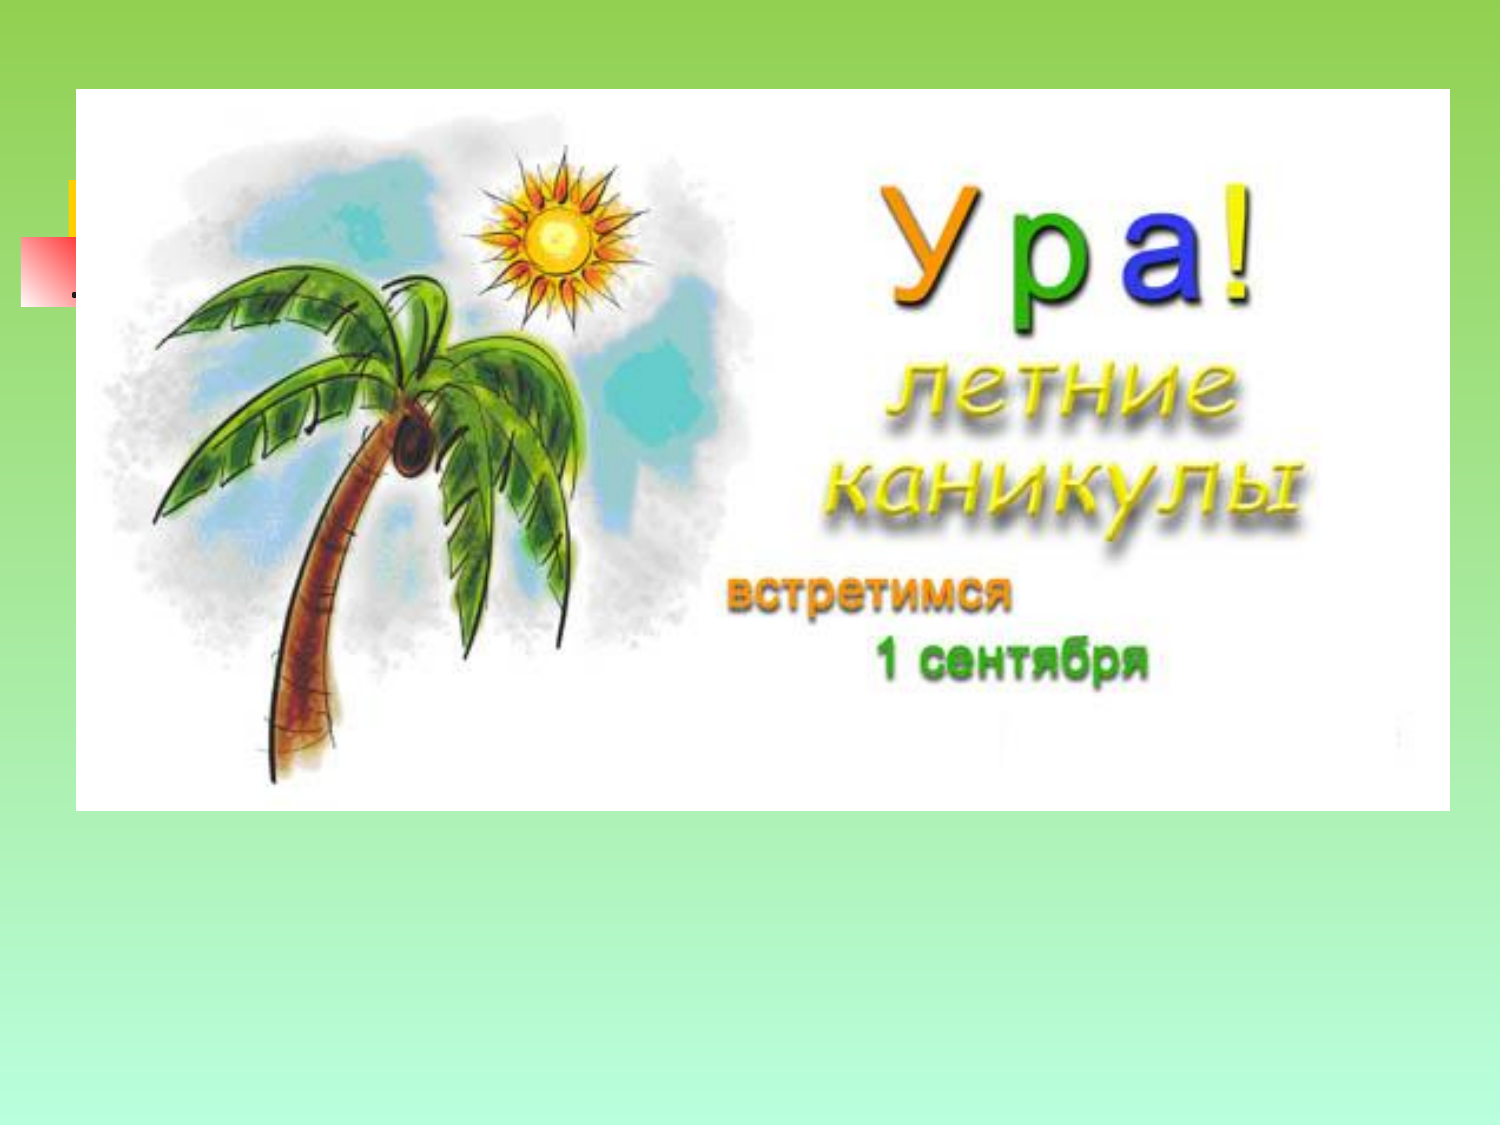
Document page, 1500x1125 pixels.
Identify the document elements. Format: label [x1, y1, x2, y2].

list [76, 89, 1450, 811]
